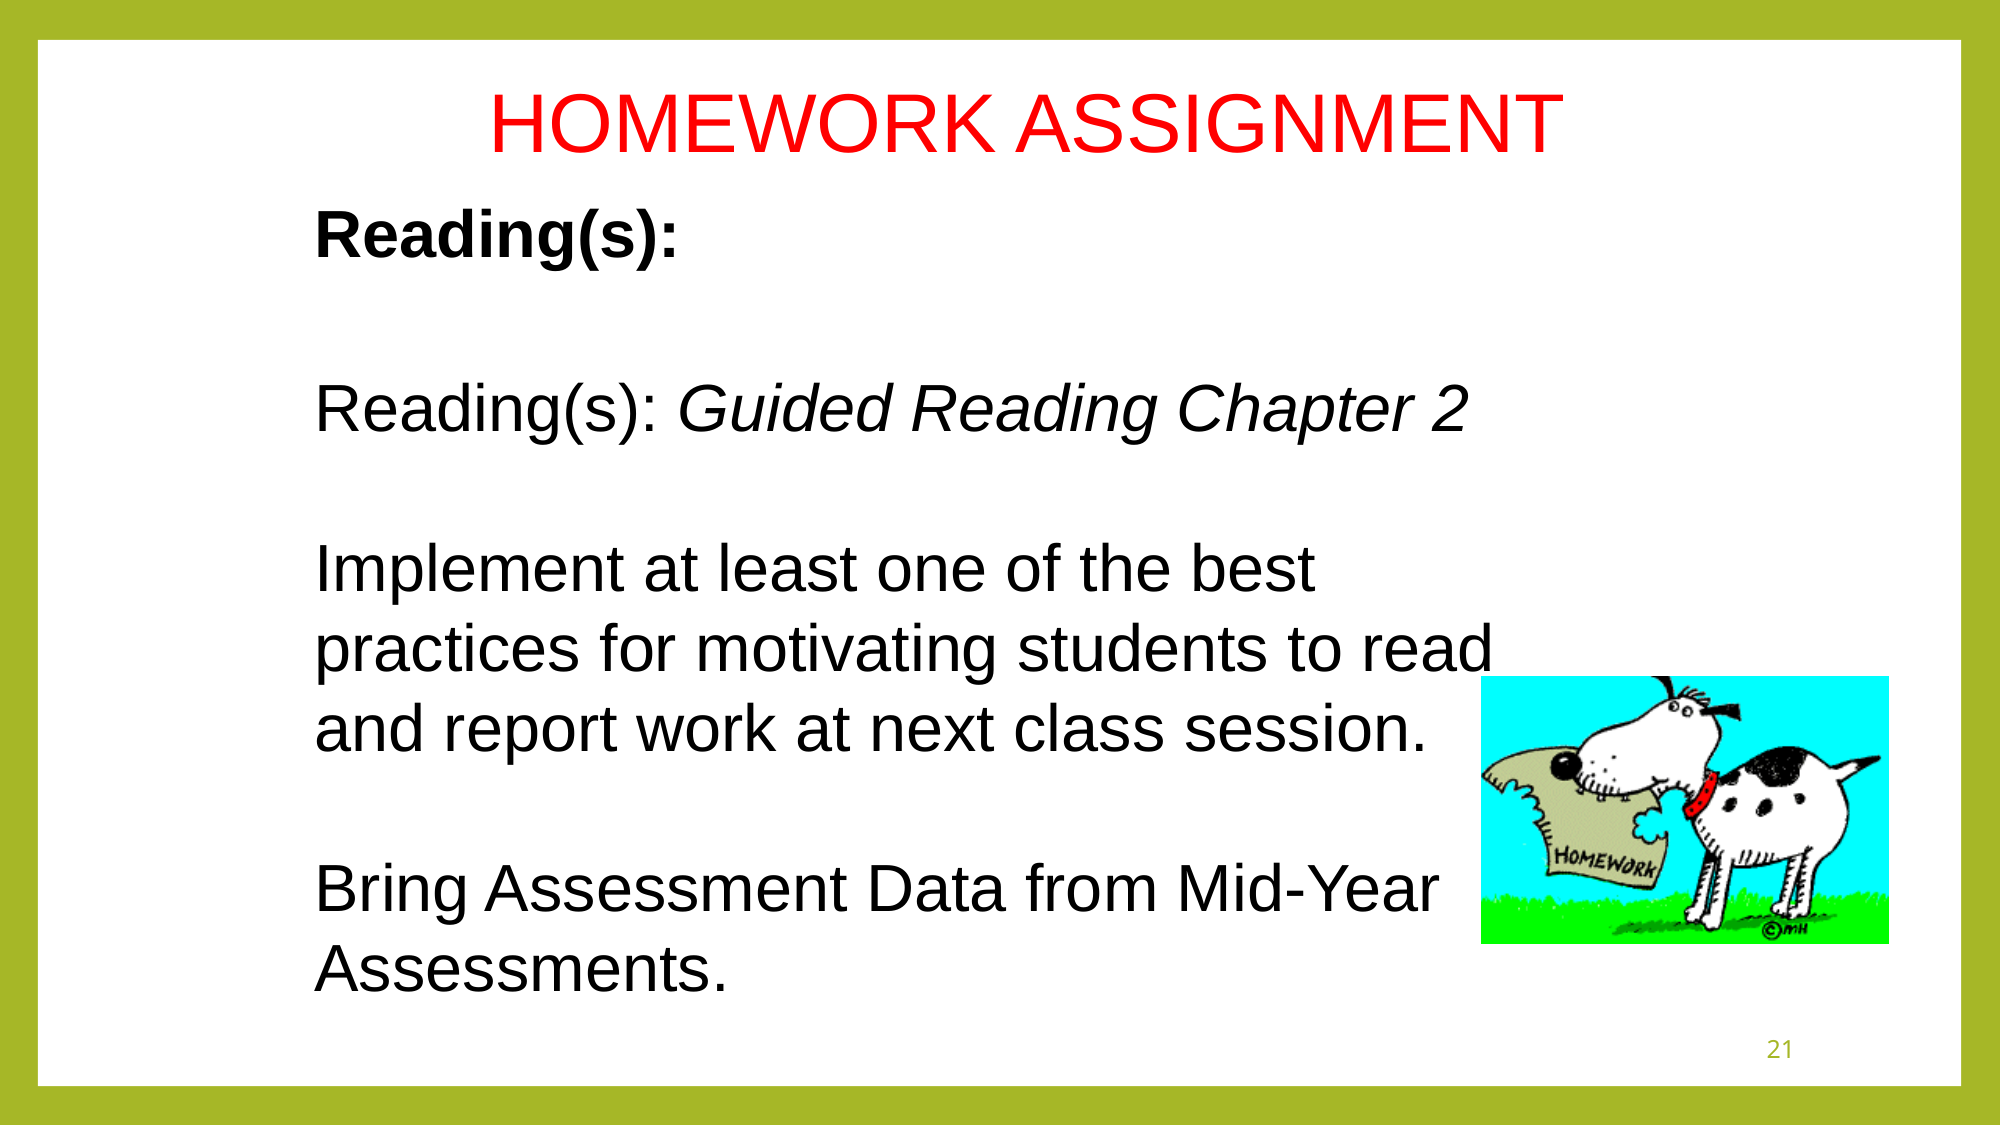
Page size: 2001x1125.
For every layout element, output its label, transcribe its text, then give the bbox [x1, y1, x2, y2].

slide_number 21 [1530, 1020, 1811, 1081]
picture [1480, 675, 1890, 944]
text_box HOMEWORK ASSIGNMENT [352, 24, 1702, 213]
text_box Reading(s): Reading(s): Guided Reading Chapter 2 Implement at least one of the best practices for motivating students to read and report work at next class session. Bring Assessment Data from Mid-Year Assessments. [299, 183, 1550, 967]
